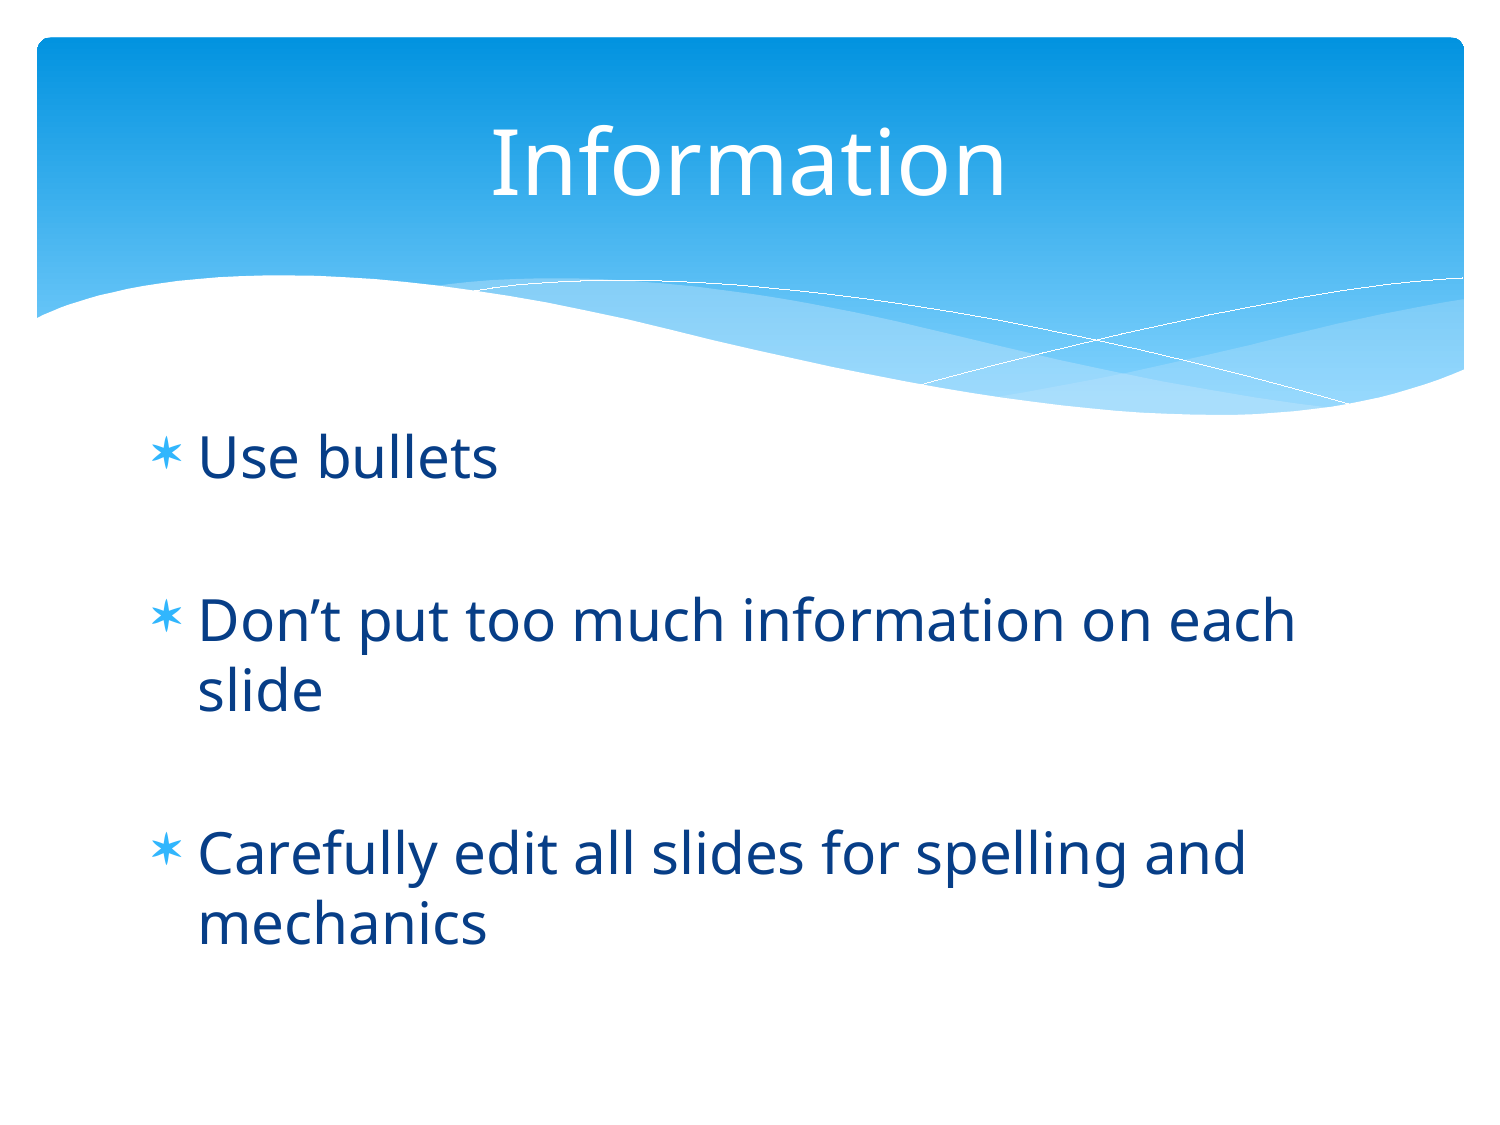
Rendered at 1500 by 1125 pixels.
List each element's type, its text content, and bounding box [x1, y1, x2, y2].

list Use bullets Don’t put too much information on each slide Carefully edit all slides for spelling and mechanics [137, 412, 1353, 979]
title Information [75, 55, 1425, 261]
